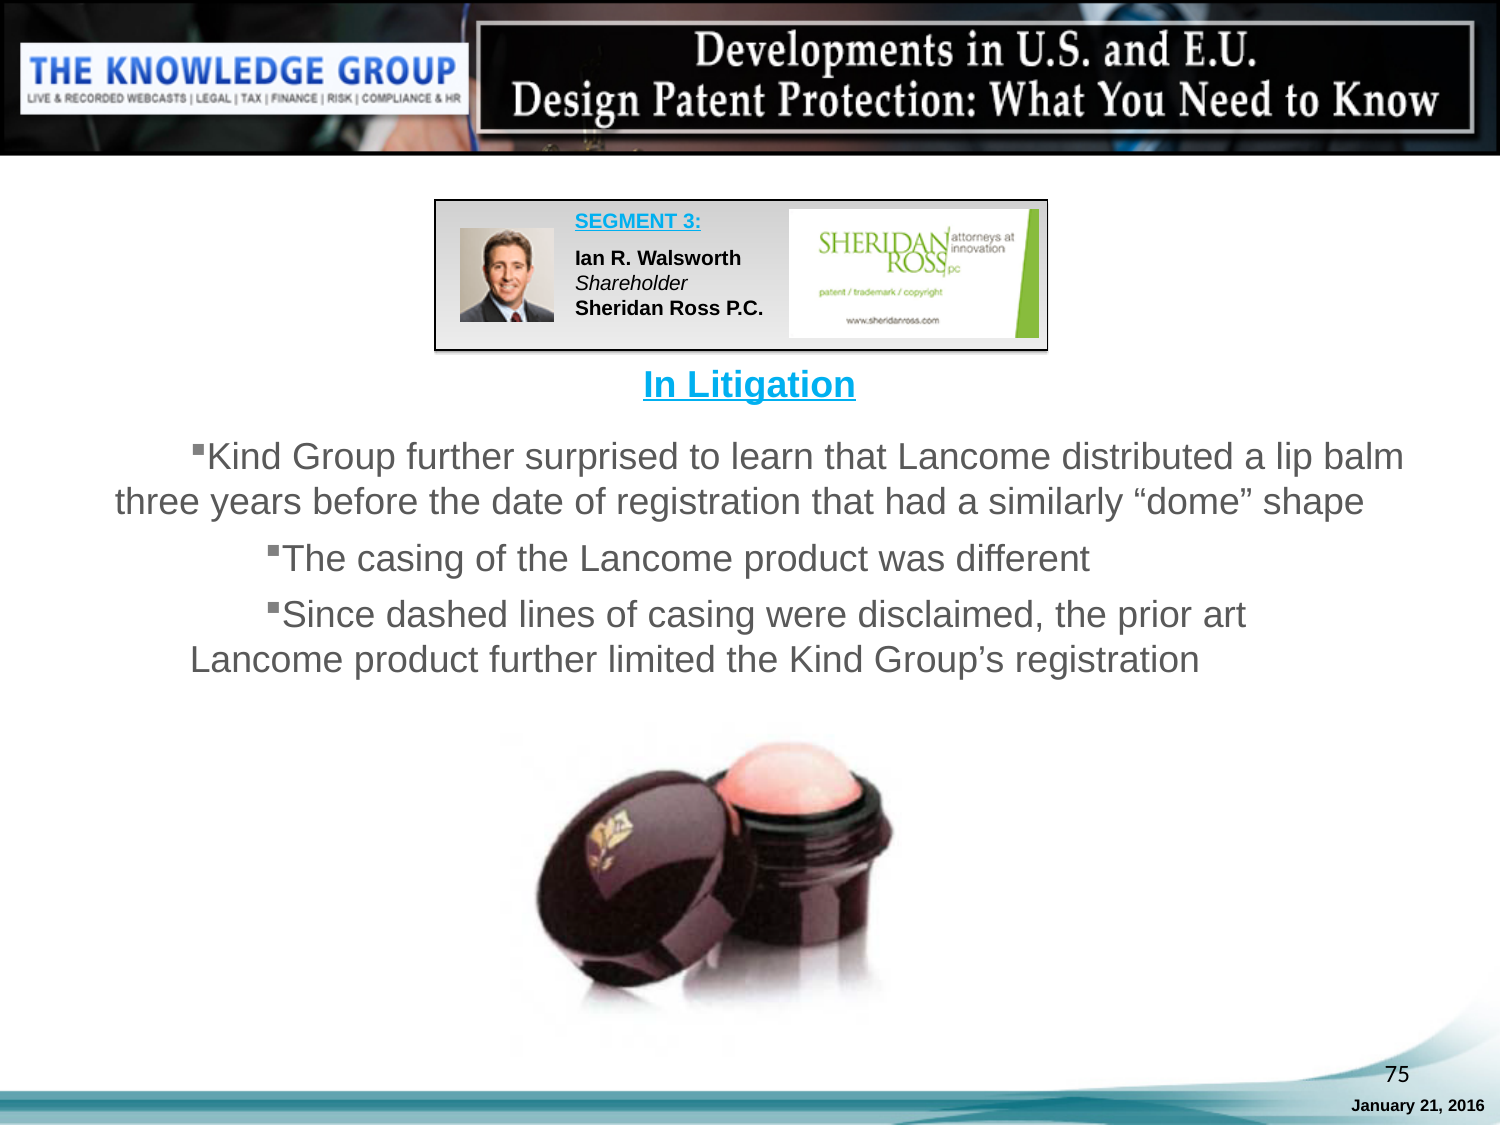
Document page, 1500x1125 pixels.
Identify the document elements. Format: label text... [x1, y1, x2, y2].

text_box Kind Group further surprised to learn that Lancome distributed a lip balm three years before the date of registration that had a similarly “dome” shape The casing of the Lancome product was different Since dashed lines of casing were disclaimed, the prior art Lancome product further limited the Kind Group’s registration [99, 424, 1425, 688]
picture [0, 412, 1500, 1125]
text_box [434, 199, 1048, 351]
text_box In Litigation [0, 352, 1500, 412]
slide_number 75 [1074, 1042, 1425, 1103]
picture [0, 0, 1500, 352]
text_box January 21, 2016 [1100, 1087, 1500, 1123]
